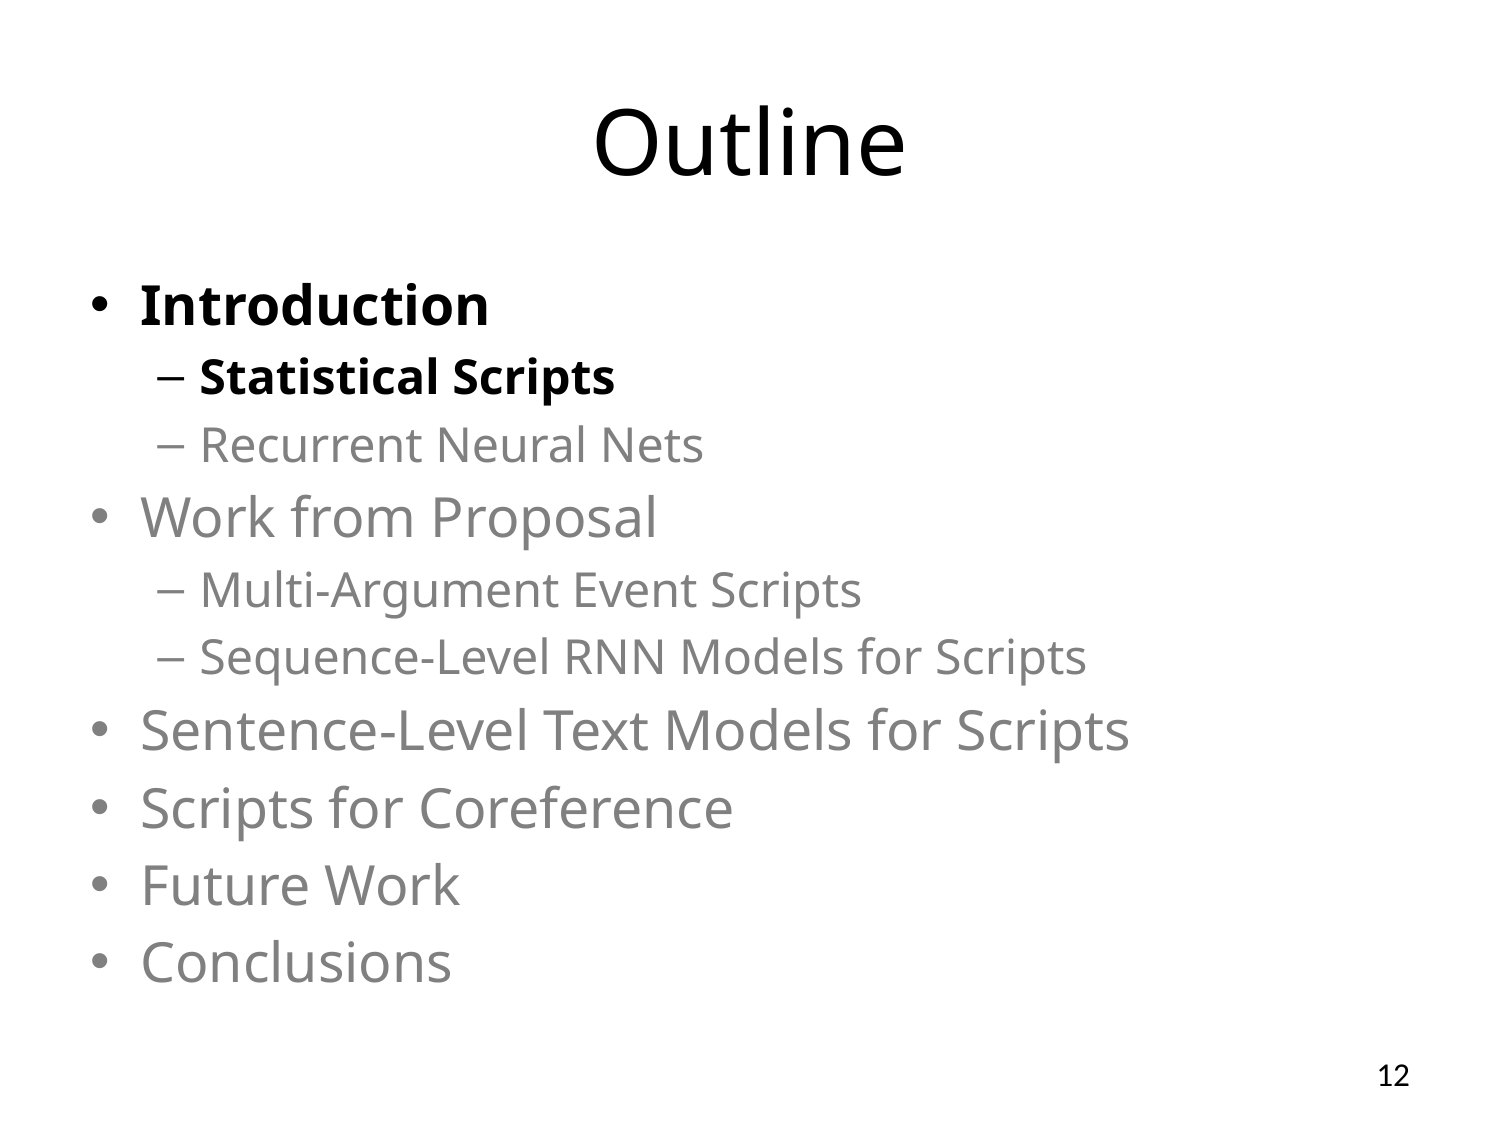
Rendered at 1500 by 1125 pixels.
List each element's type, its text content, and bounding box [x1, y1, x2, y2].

title Outline [75, 45, 1425, 233]
list Introduction Statistical Scripts Recurrent Neural Nets Work from Proposal Multi-Argument Event Scripts Sequence-Level RNN Models for Scripts Sentence-Level Text Models for Scripts Scripts for Coreference Future Work Conclusions [75, 262, 1425, 1005]
slide_number 12 [1074, 1042, 1425, 1103]
